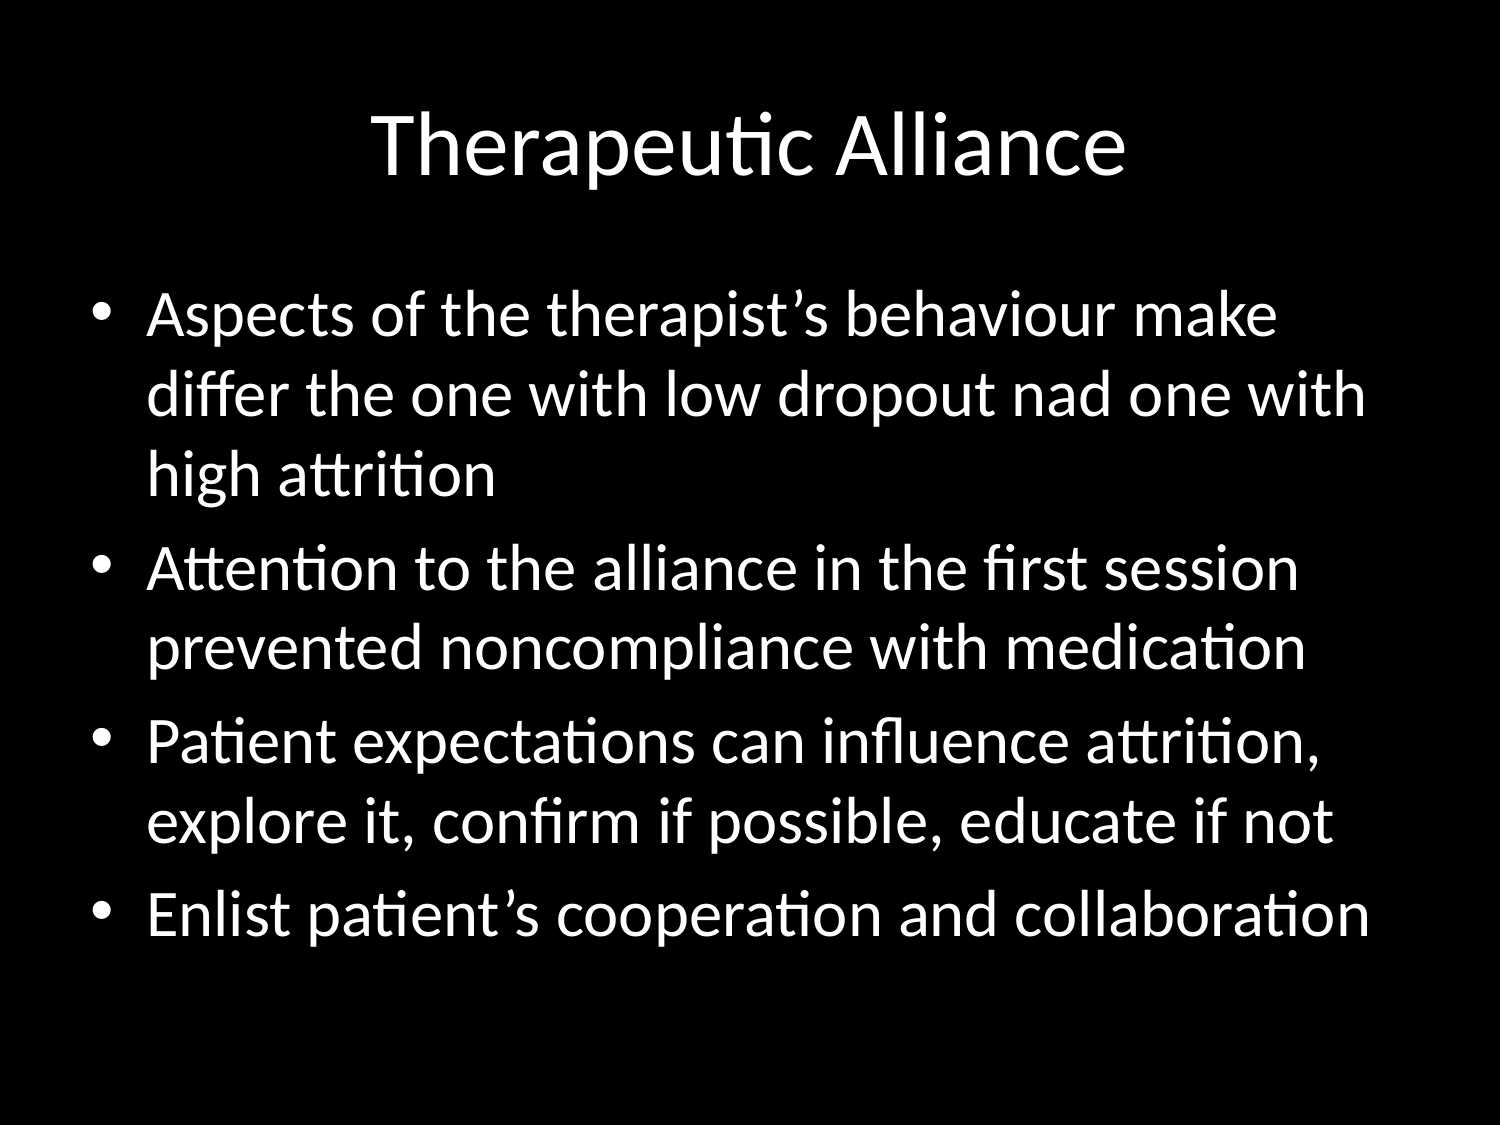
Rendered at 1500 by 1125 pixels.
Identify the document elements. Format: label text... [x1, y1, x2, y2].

list Aspects of the therapist’s behaviour make differ the one with low dropout nad one with high attrition Attention to the alliance in the first session prevented noncompliance with medication Patient expectations can influence attrition, explore it, confirm if possible, educate if not Enlist patient’s cooperation and collaboration [75, 262, 1425, 1005]
title Therapeutic Alliance [75, 45, 1425, 233]
